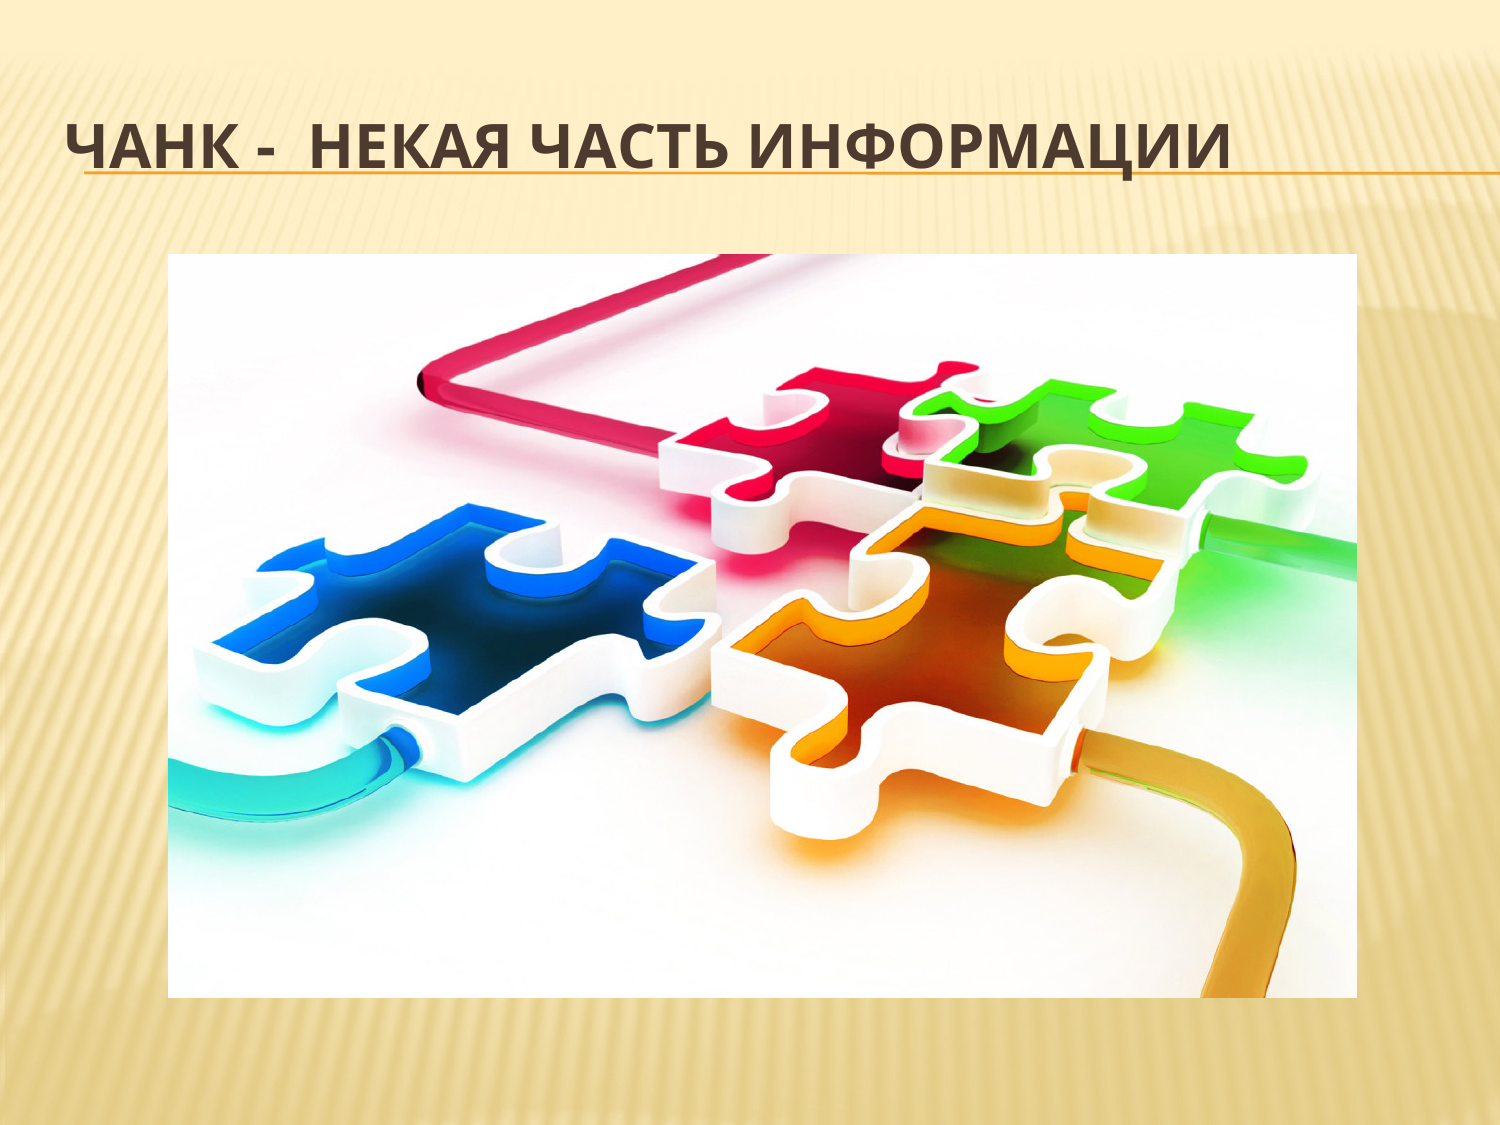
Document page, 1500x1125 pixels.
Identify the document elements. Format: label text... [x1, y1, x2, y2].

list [168, 254, 1357, 998]
title Чанк - некая часть информации [50, 75, 1475, 213]
